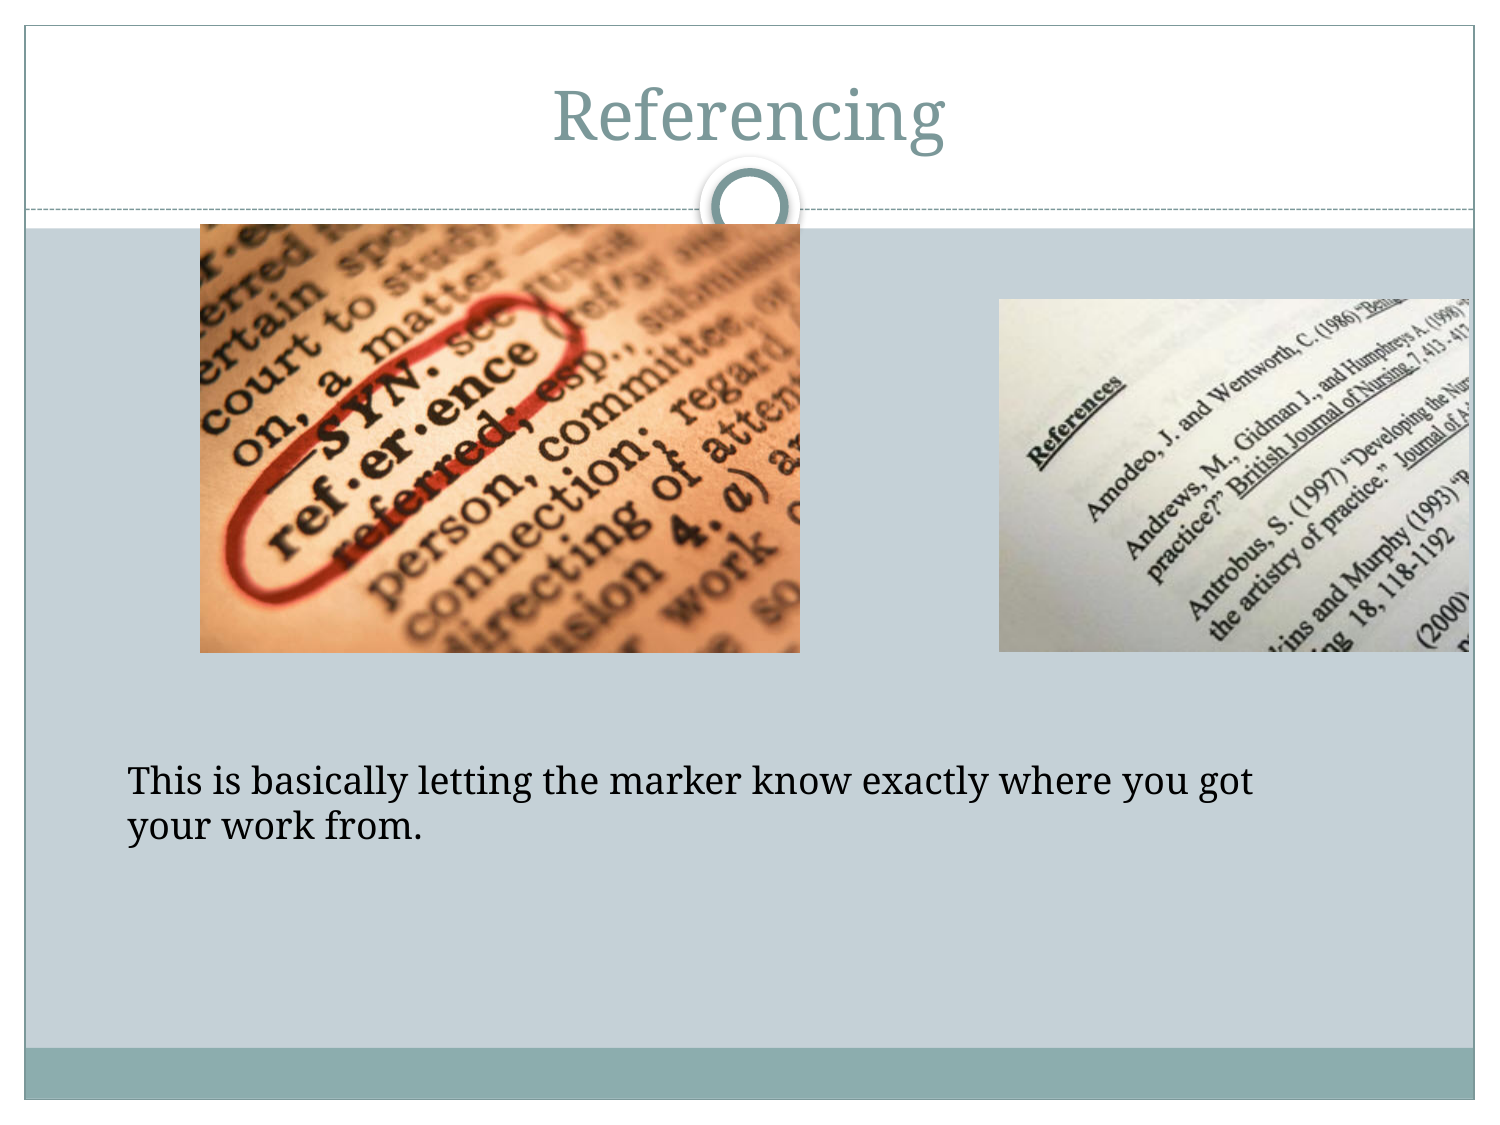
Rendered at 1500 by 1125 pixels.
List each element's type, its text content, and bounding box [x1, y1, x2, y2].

picture [999, 299, 1469, 652]
text_box This is basically letting the marker know exactly where you got your work from. [112, 749, 1275, 855]
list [199, 224, 801, 654]
title Referencing [49, 37, 1450, 162]
